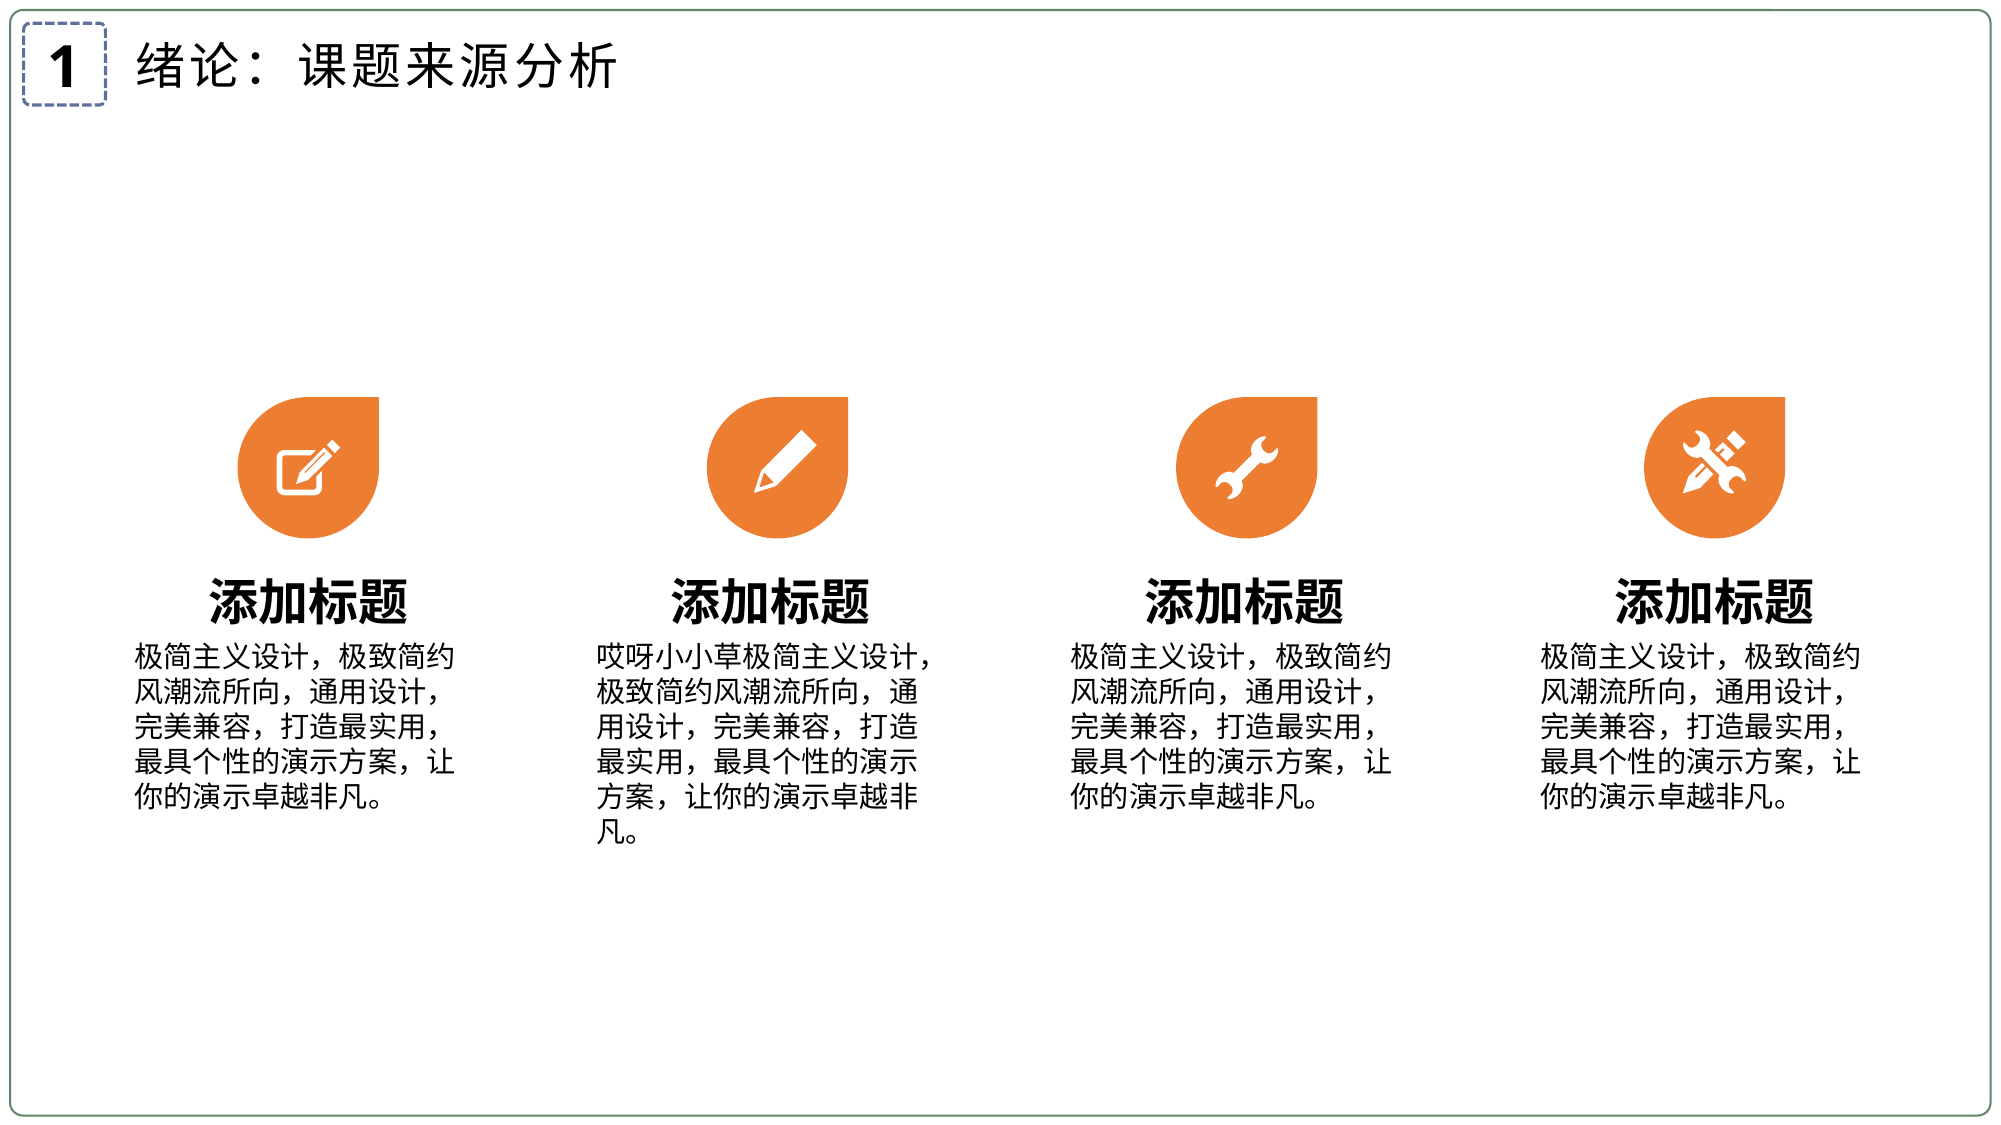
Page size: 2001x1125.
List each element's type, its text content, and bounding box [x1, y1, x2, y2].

text_box 极简主义设计，极致简约风潮流所向，通用设计，完美兼容，打造最实用，最具个性的演示方案，让你的演示卓越非凡。 [134, 638, 479, 814]
text_box 哎呀小小草极简主义设计，极致简约风潮流所向，通用设计，完美兼容，打造最实用，最具个性的演示方案，让你的演示卓越非凡。 [596, 638, 941, 849]
text_box 添加标题 [659, 570, 883, 631]
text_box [1176, 397, 1318, 539]
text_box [706, 397, 849, 539]
text_box 绪论：课题来源分析 [106, 22, 647, 107]
text_box 添加标题 [196, 570, 420, 631]
text_box 添加标题 [1133, 570, 1357, 631]
text_box [9, 8, 1992, 1117]
text_box 1 [22, 22, 107, 107]
text_box 极简主义设计，极致简约风潮流所向，通用设计，完美兼容，打造最实用，最具个性的演示方案，让你的演示卓越非凡。 [1540, 638, 1885, 814]
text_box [237, 397, 379, 539]
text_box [1644, 397, 1786, 539]
text_box 极简主义设计，极致简约风潮流所向，通用设计，完美兼容，打造最实用，最具个性的演示方案，让你的演示卓越非凡。 [1070, 638, 1415, 814]
text_box 添加标题 [1602, 570, 1826, 631]
